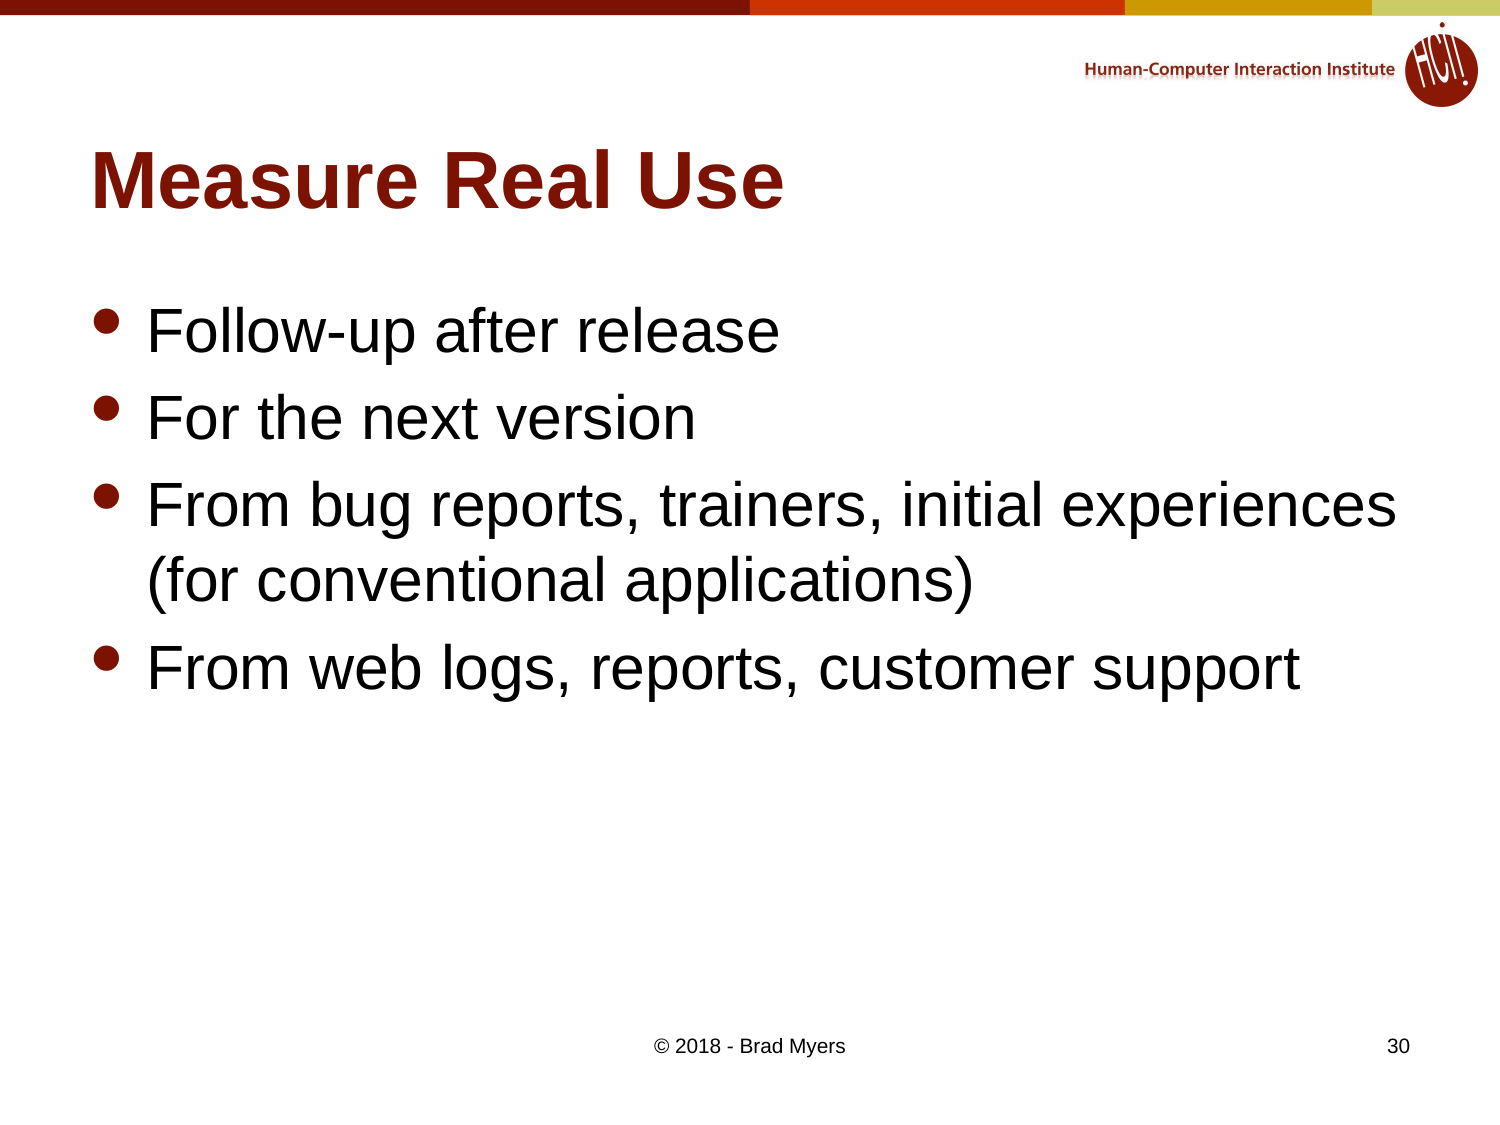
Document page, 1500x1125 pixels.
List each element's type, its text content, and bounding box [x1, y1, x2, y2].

picture [1313, 22, 1478, 107]
list Follow-up after release For the next version From bug reports, trainers, initial experiences (for conventional applications) From web logs, reports, customer support [74, 281, 1426, 1006]
footer © 2018 - Brad Myers [512, 1024, 988, 1101]
slide_number 30 [1074, 1024, 1426, 1101]
title Measure Real Use [74, 19, 1313, 233]
